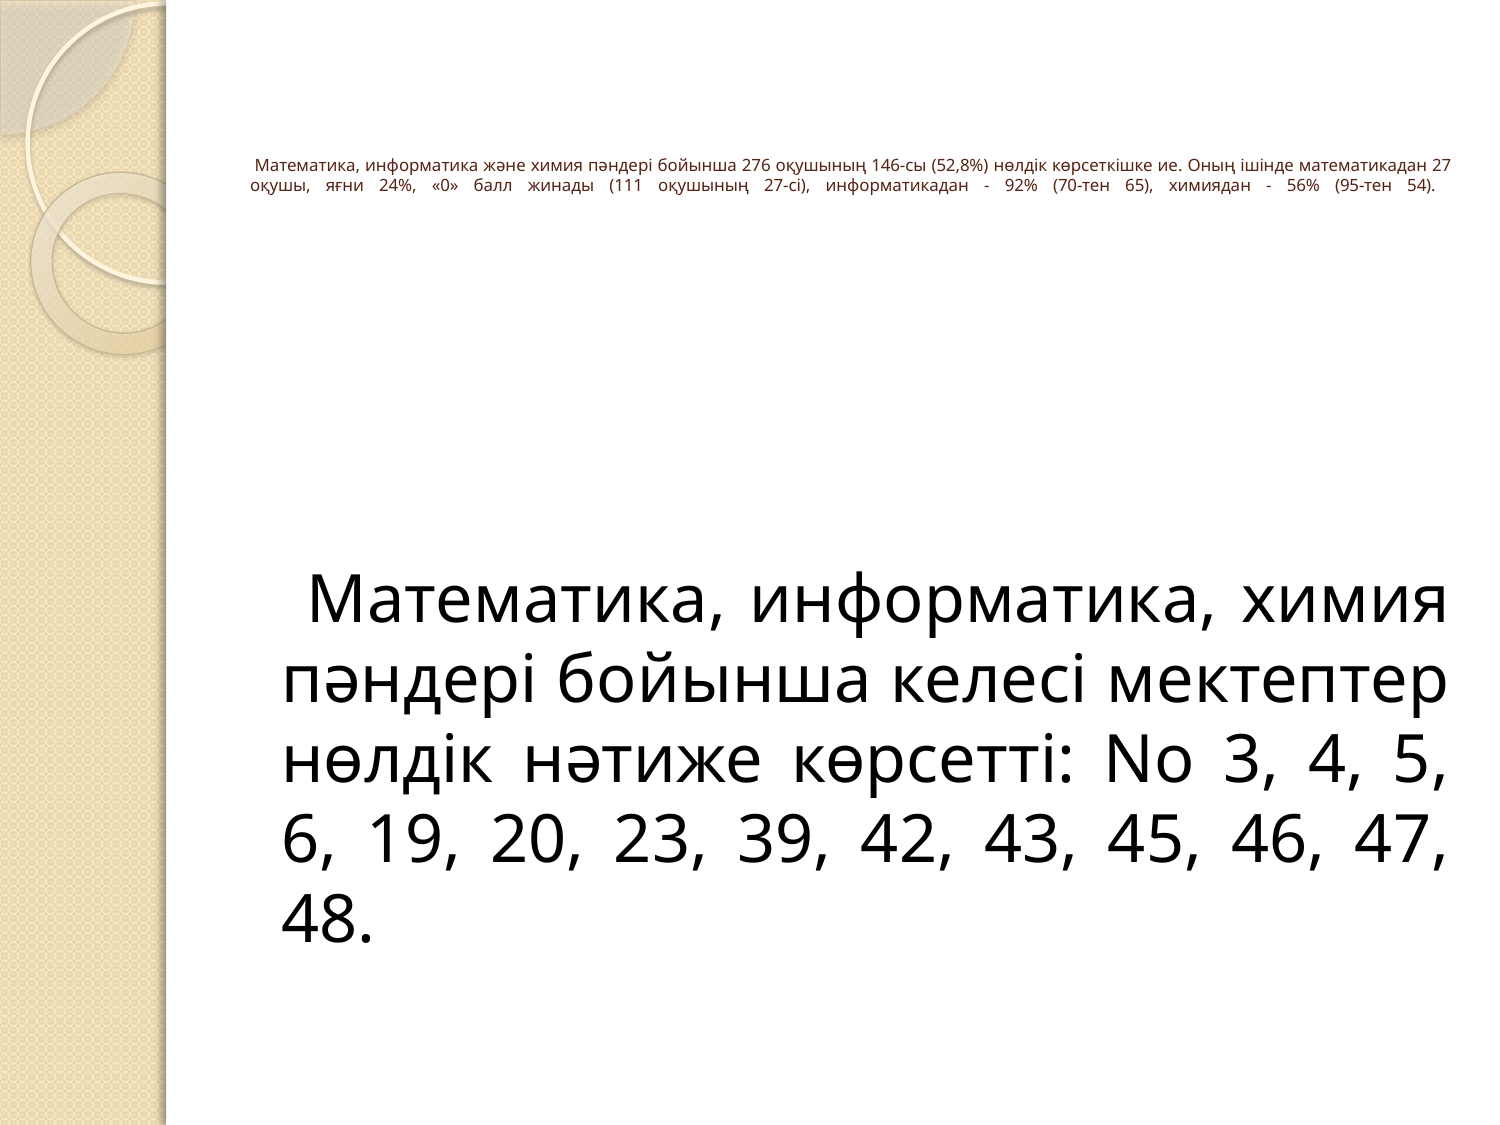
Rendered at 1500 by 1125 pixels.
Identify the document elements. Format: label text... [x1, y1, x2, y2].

list Математика, информатика, химия пәндері бойынша келесі мектептер нөлдік нәтиже көрсетті: No 3, 4, 5, 6, 19, 20, 23, 39, 42, 43, 45, 46, 47, 48. [206, 456, 1466, 1073]
title Математика, информатика және химия пәндері бойынша 276 оқушының 146-сы (52,8%) нөлдік көрсеткішке ие. Оның ішінде математикадан 27 оқушы, яғни 24%, «0» балл жинады (111 оқушының 27-сі), информатикадан - 92% (70-тен 65), химиядан - 56% (95-тен 54). [235, 45, 1466, 233]
